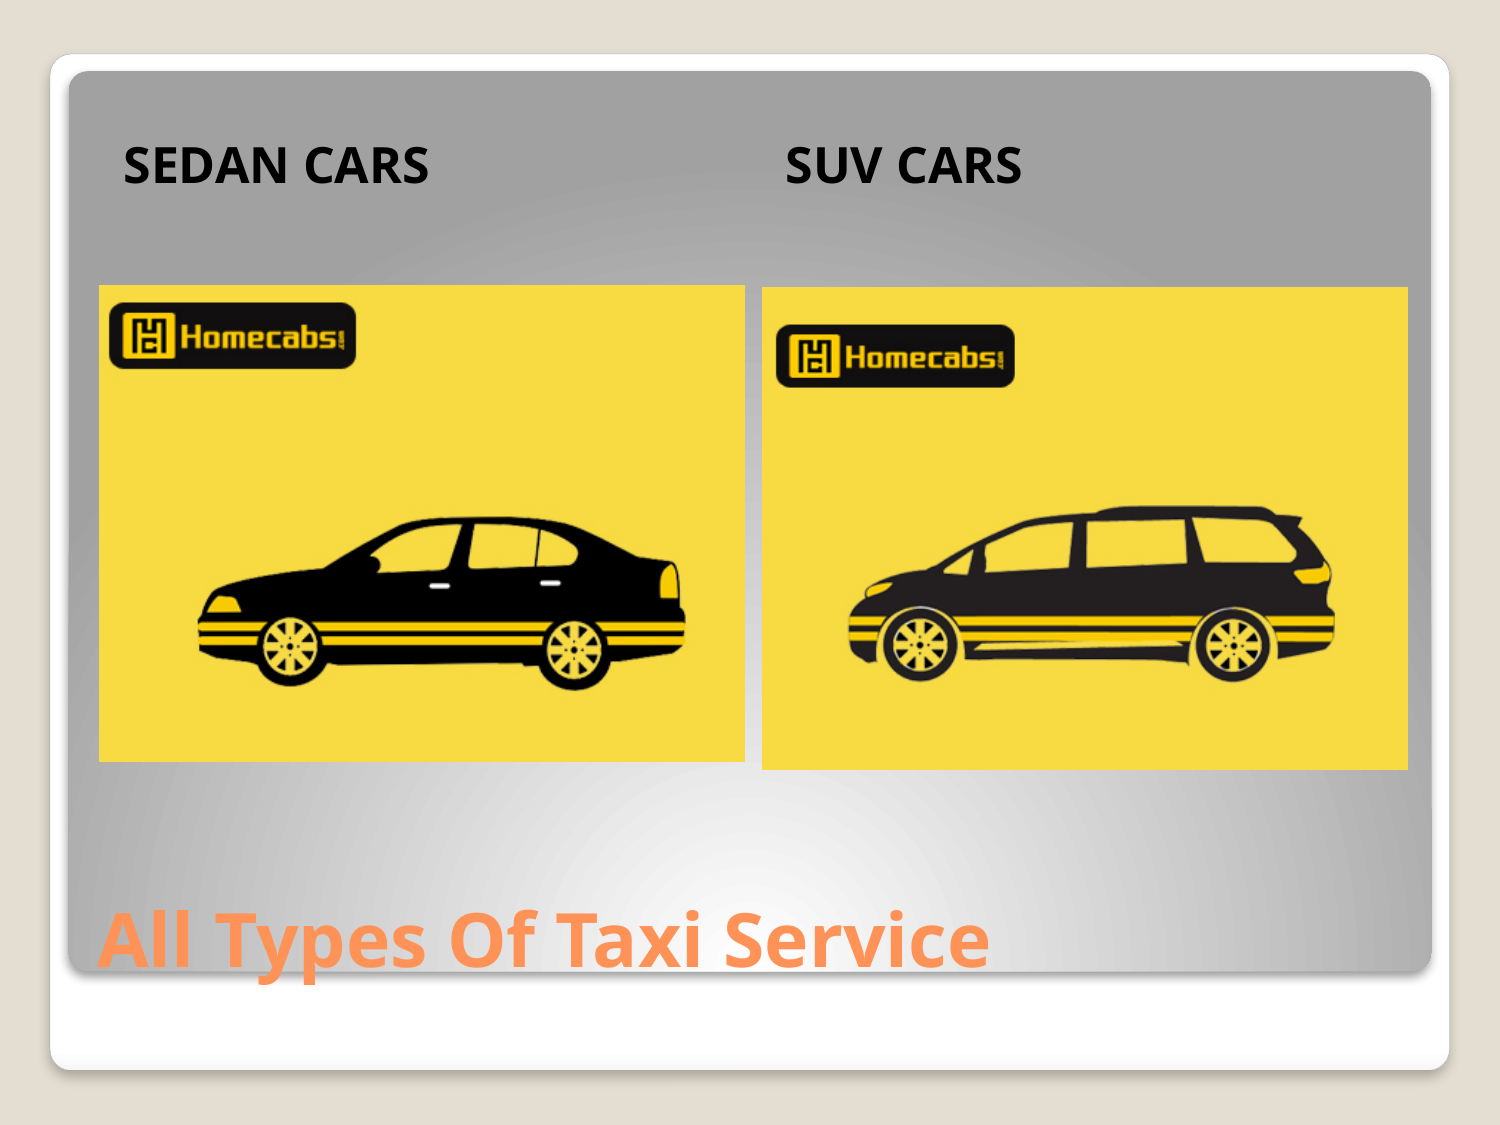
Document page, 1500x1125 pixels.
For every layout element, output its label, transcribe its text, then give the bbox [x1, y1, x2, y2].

title All Types Of Taxi Service [82, 817, 1425, 990]
list SUV CARS [763, 95, 1409, 225]
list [99, 285, 745, 763]
list SEDAN CARS [99, 95, 745, 225]
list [762, 287, 1408, 770]
